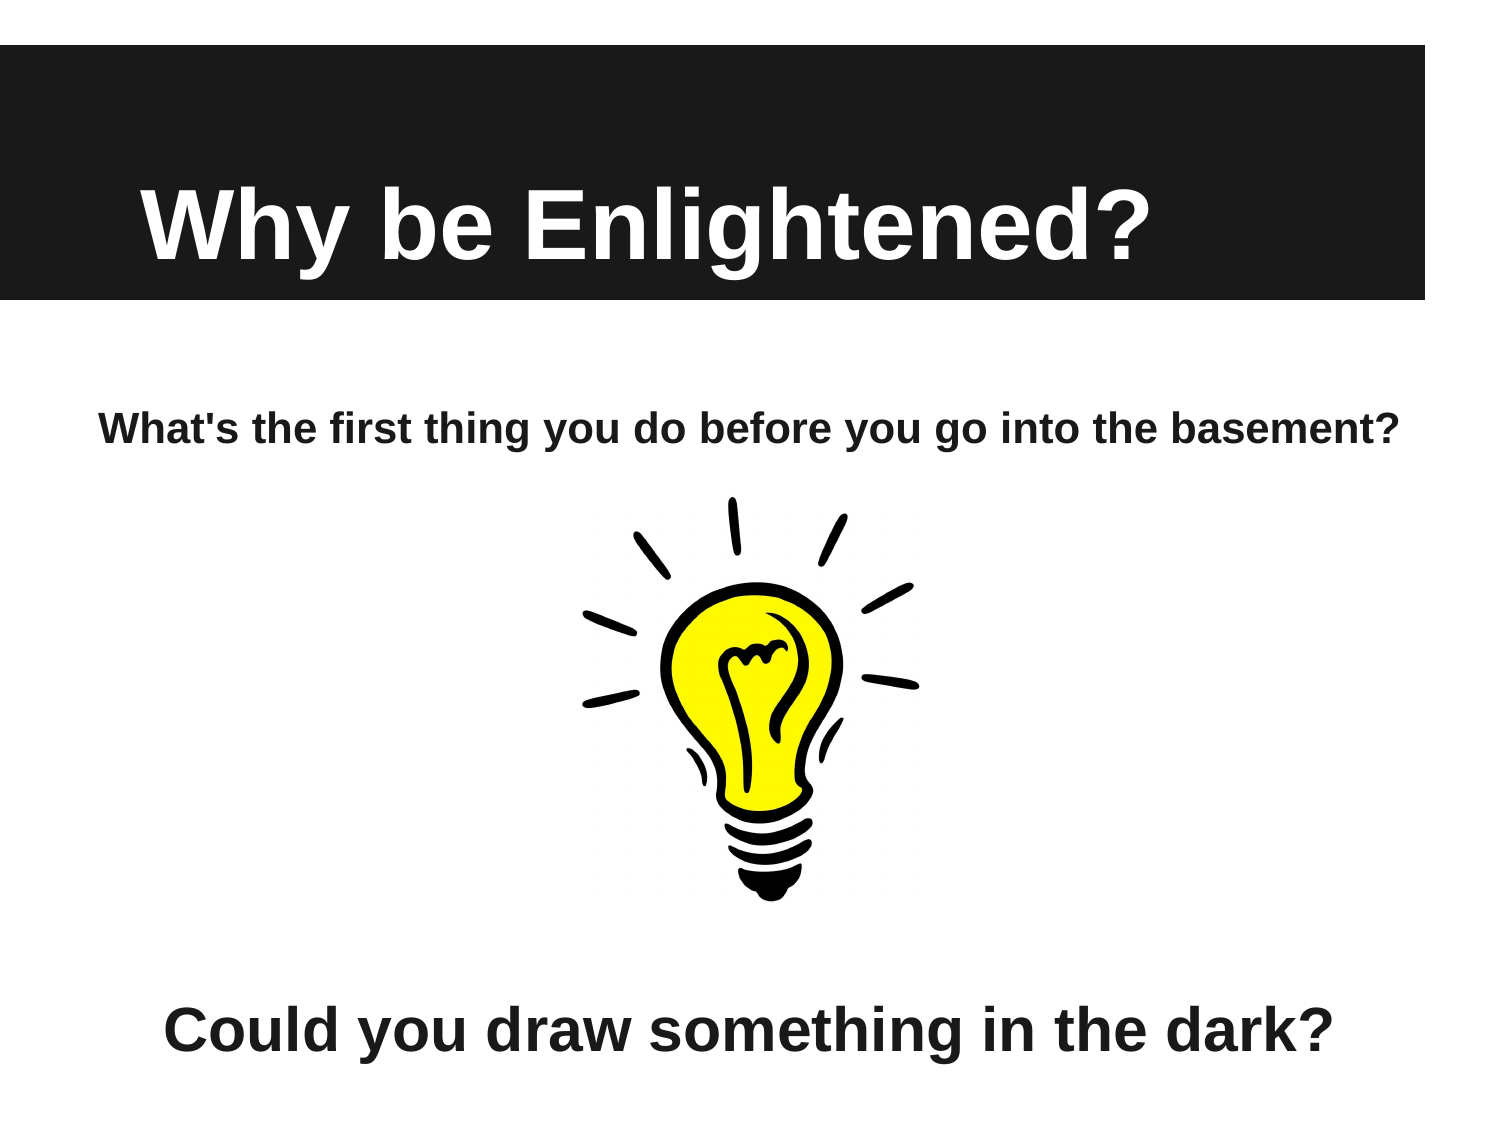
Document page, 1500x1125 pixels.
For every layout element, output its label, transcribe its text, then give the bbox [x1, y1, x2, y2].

text_box [574, 489, 926, 907]
title Why be Enlightened? [75, 45, 1425, 295]
list What's the first thing you do before you go into the basement? Could you draw something in the dark? [75, 319, 1425, 1078]
